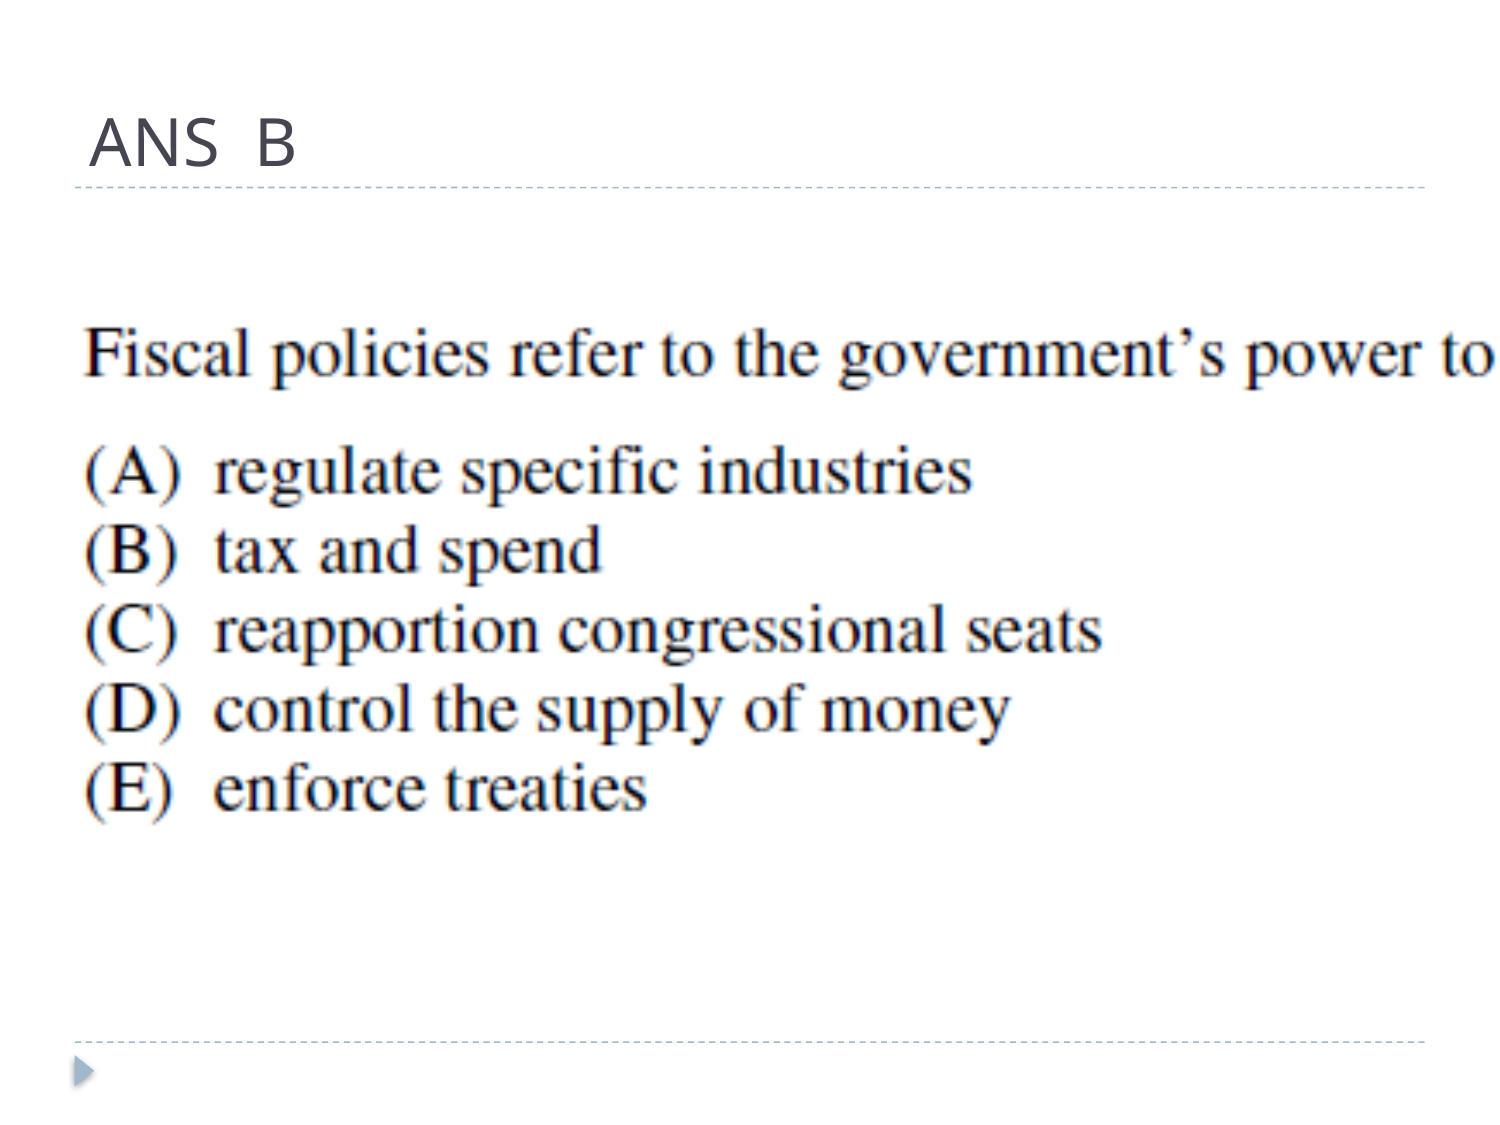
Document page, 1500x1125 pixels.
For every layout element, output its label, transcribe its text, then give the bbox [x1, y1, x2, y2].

title ANS B [75, 24, 1425, 188]
picture [78, 312, 1500, 851]
